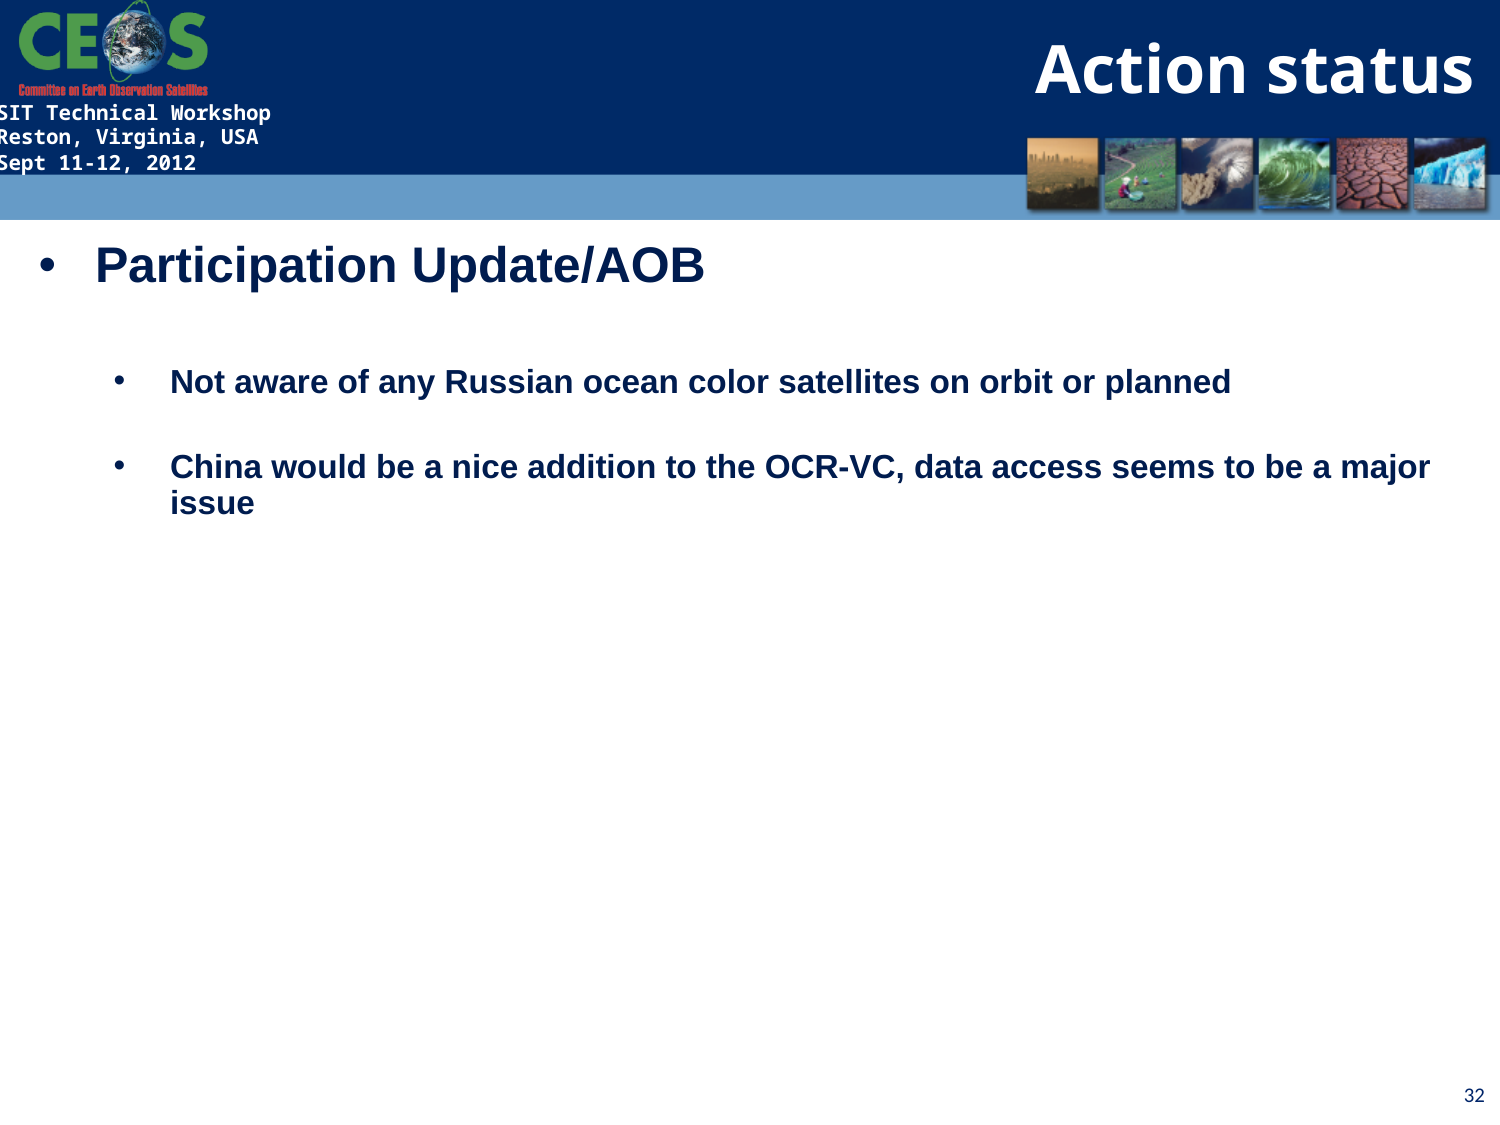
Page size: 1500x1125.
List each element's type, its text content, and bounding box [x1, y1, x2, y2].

slide_number 32 [1187, 1074, 1500, 1125]
picture [0, 0, 1500, 220]
title Action status [216, 16, 1491, 117]
text_box Participation Update/AOB Not aware of any Russian ocean color satellites on orbit or planned China would be a nice addition to the OCR-VC, data access seems to be a major issue [24, 232, 1500, 1074]
